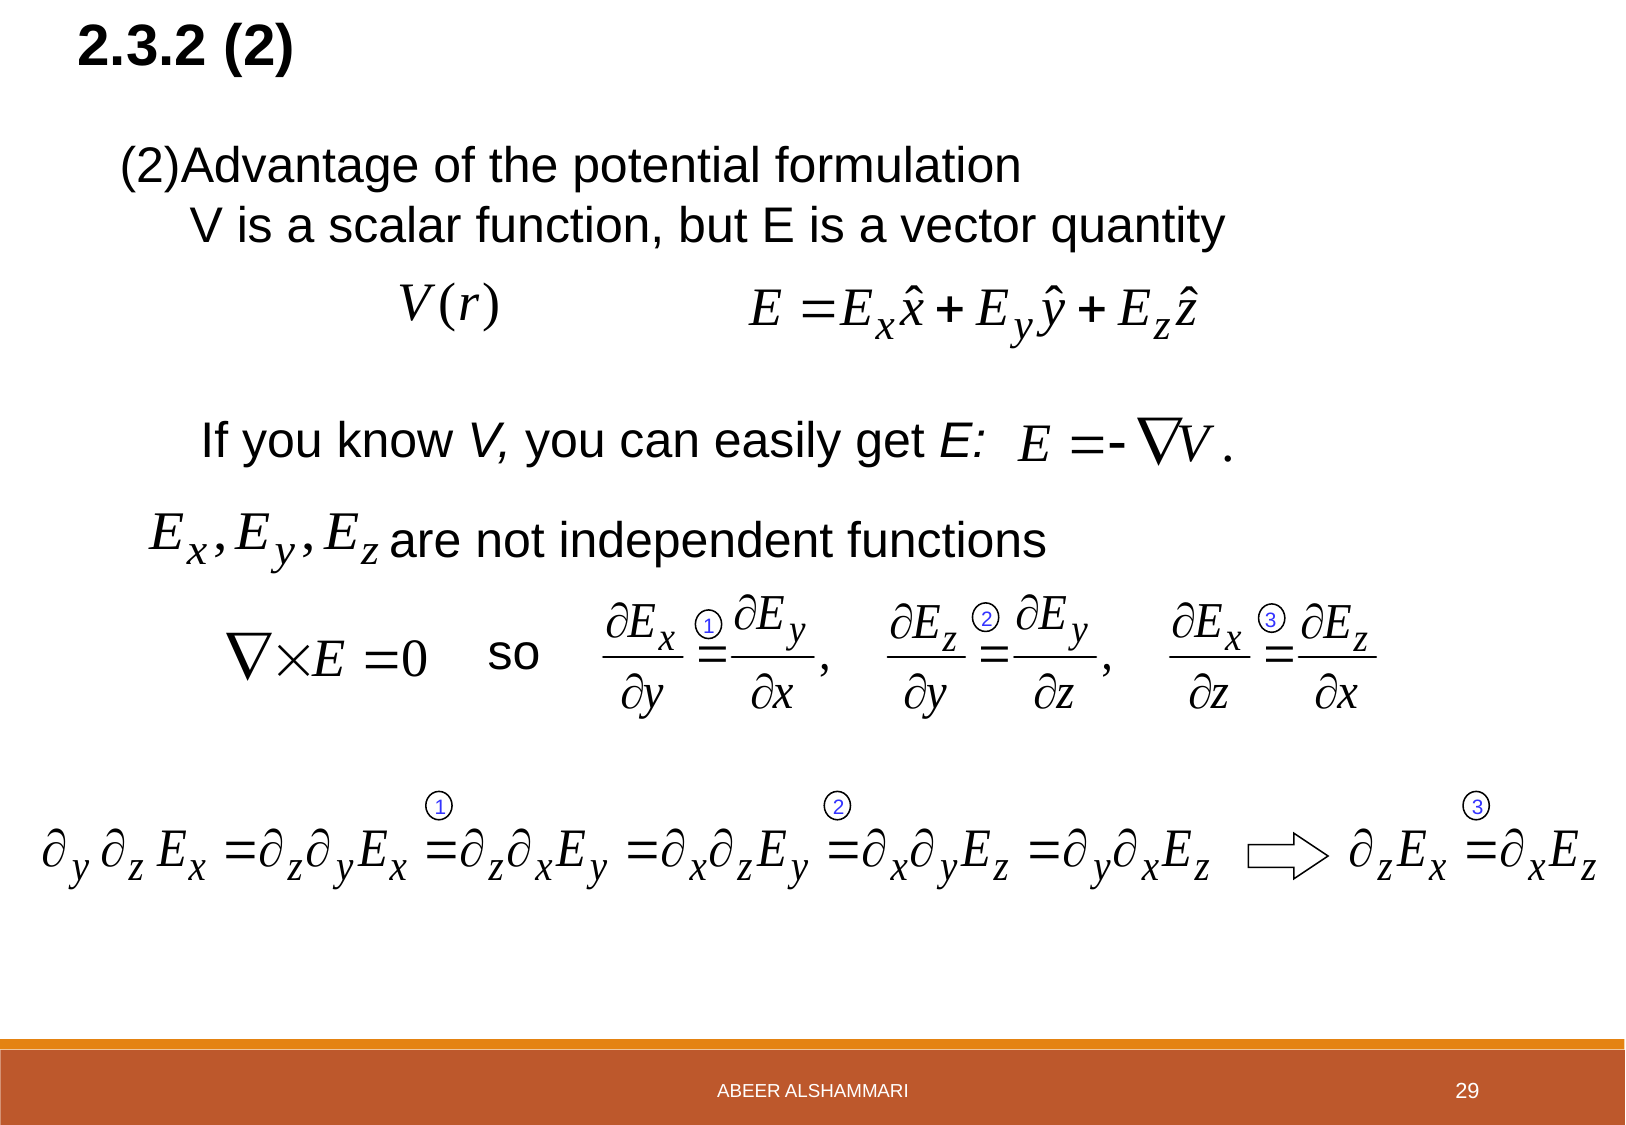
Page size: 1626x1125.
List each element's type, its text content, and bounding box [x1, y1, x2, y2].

footer Abeer Alshammari [491, 1059, 1135, 1120]
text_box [598, 585, 1383, 725]
text_box so [472, 612, 556, 688]
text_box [398, 276, 504, 338]
text_box 2.3.2 (2) [62, 0, 311, 85]
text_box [38, 819, 1602, 896]
text_box 3 [1451, 786, 1504, 817]
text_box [1013, 409, 1235, 481]
text_box 1 [414, 786, 467, 817]
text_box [143, 499, 1068, 580]
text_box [960, 597, 1014, 645]
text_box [682, 604, 736, 646]
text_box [224, 624, 433, 684]
slide_number 29 [1319, 1059, 1495, 1120]
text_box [1243, 598, 1298, 640]
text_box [743, 273, 1203, 356]
text_box (2)Advantage of the potential formulation V is a scalar function, but E is a vector quantity [104, 124, 1242, 260]
text_box 2 [812, 786, 866, 817]
text_box If you know V, you can easily get E: [185, 399, 1002, 475]
